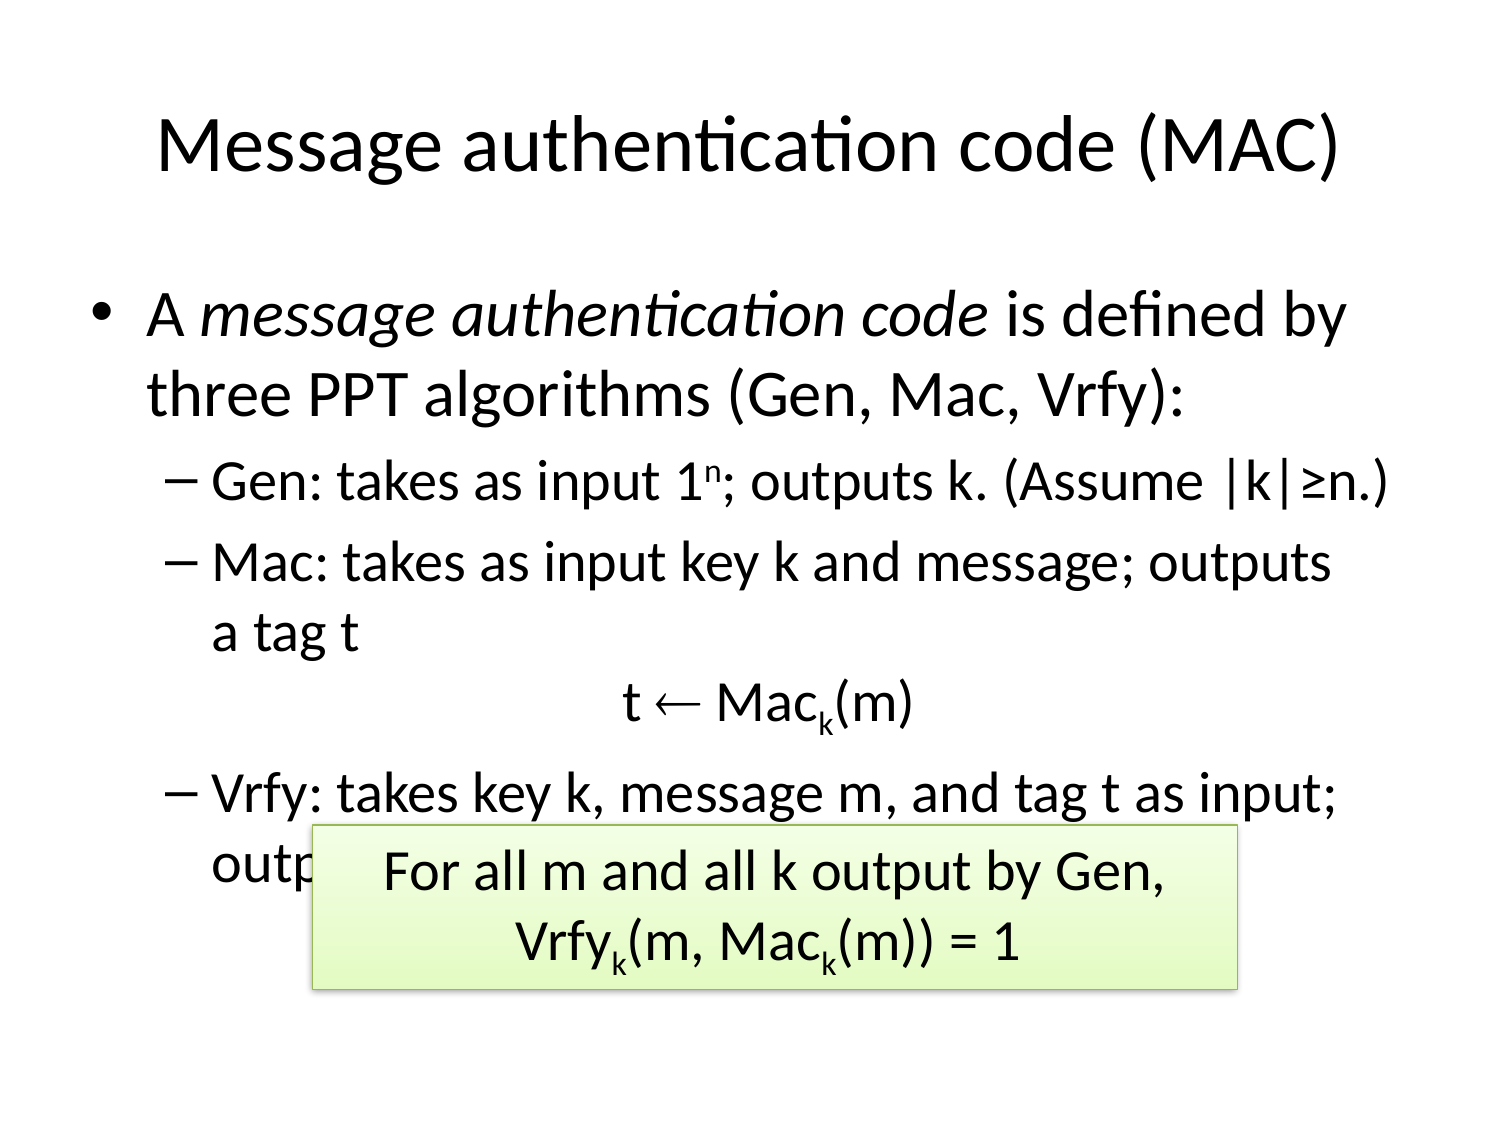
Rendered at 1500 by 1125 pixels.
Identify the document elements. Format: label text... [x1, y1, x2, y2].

text_box For all m and all k output by Gen, Vrfyk(m, Mack(m)) = 1 [312, 824, 1238, 990]
list A message authentication code is defined by three PPT algorithms (Gen, Mac, Vrfy): Gen: takes as input 1n; outputs k. (Assume |k|≥n.) Mac: takes as input key k and message; outputs a tag t t  Mack(m) Vrfy: takes key k, message m, and tag t as input; outputs 1 (“accept”) or 0 (“reject”) [75, 262, 1425, 1005]
title Message authentication code (MAC) [75, 45, 1425, 233]
